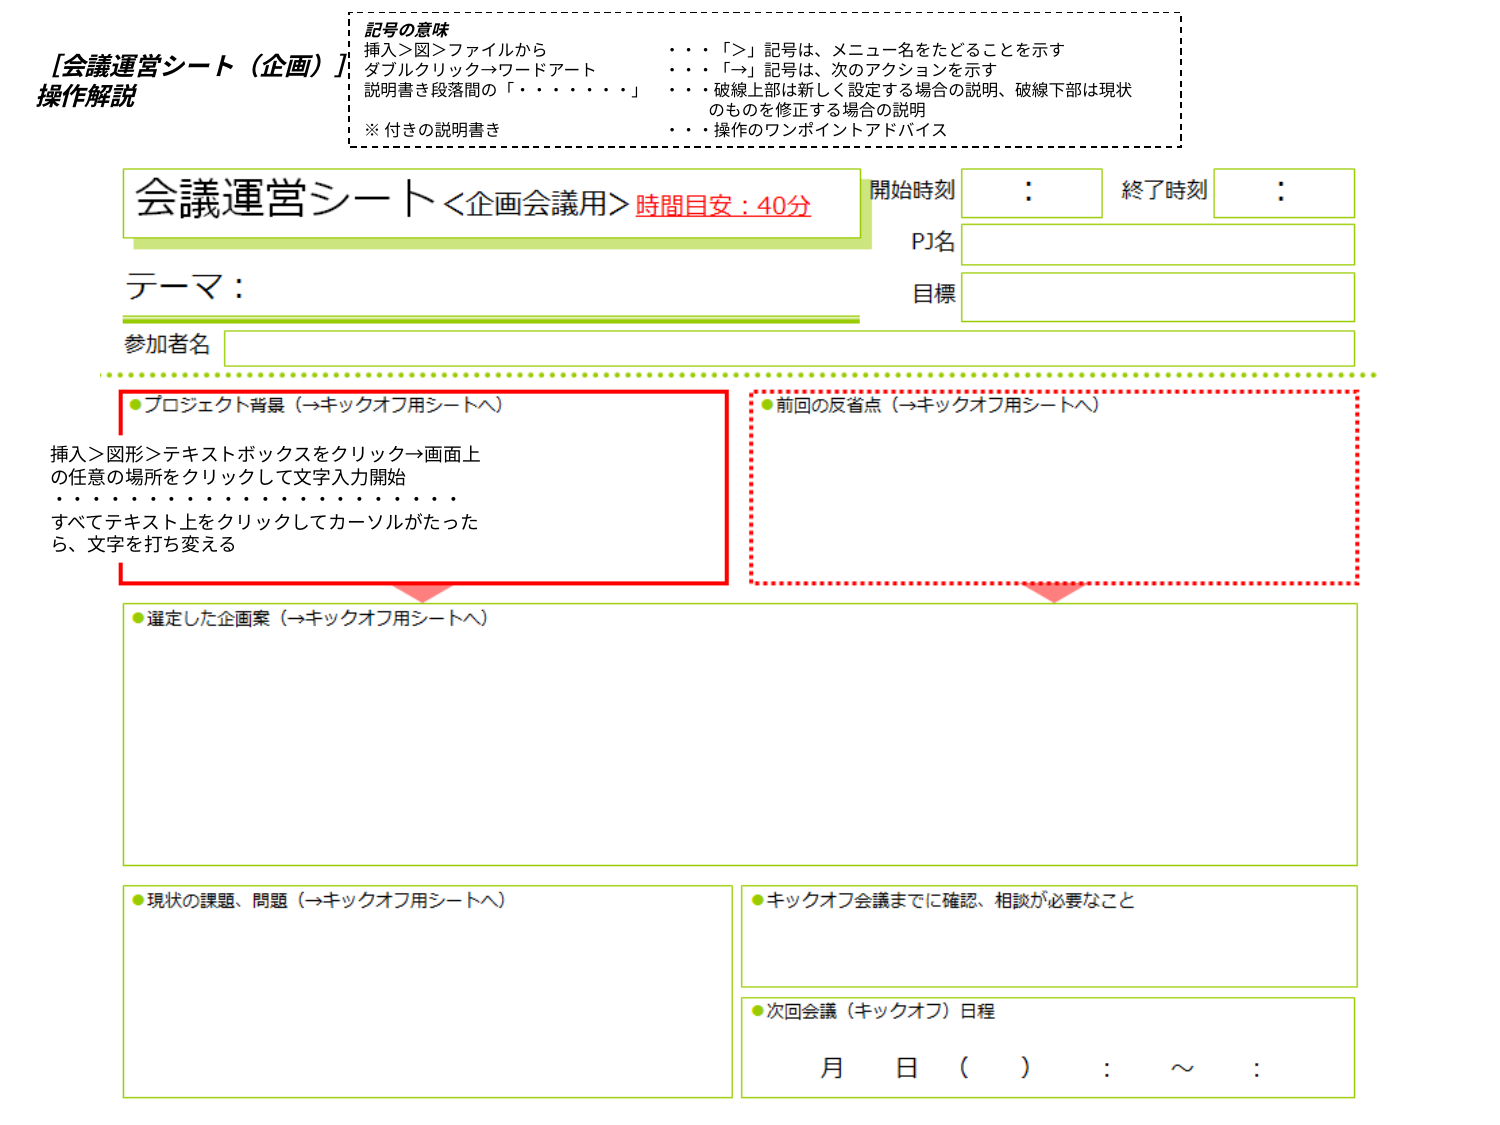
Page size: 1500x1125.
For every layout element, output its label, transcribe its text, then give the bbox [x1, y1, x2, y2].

text_box ［会議運営シート（企画）］ 操作解説 [20, 43, 348, 118]
picture [100, 155, 1377, 1112]
text_box 挿入＞図形＞テキストボックスをクリック→画面上の任意の場所をクリックして文字入力開始 ・・・・・・・・・・・・・・・・・・・・・・ すべてテキスト上をクリックしてカーソルがたったら、文字を打ち変える [35, 435, 95, 563]
text_box 記号の意味 挿入＞図＞ファイルから ・・・「＞」記号は、メニュー名をたどることを示す ダブルクリック→ワードアート ・・・「→」記号は、次のアクションを示す 説明書き段落間の「・・・・・・・」 ・・・破線上部は新しく設定する場合の説明、破線下部は現状 のものを修正する場合の説明 ※付きの説明書き ・・・操作のワンポイントアドバイス [348, 12, 1182, 147]
